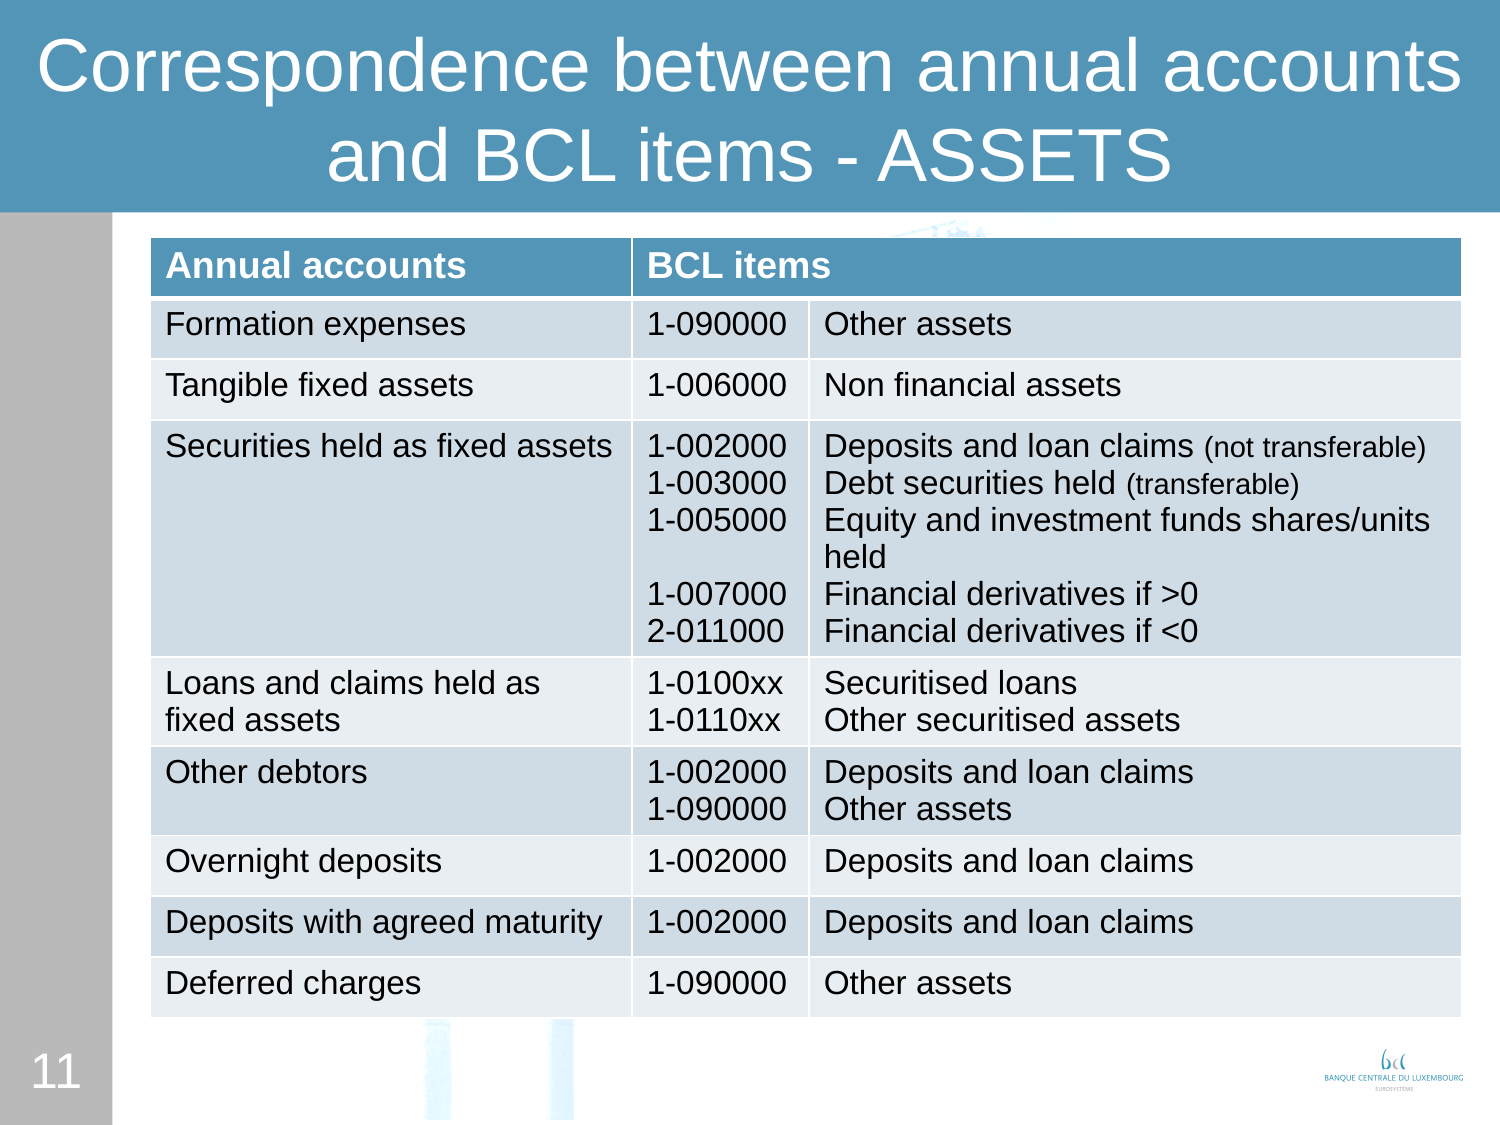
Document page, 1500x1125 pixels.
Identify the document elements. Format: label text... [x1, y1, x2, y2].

table_cell 1-002000 [633, 897, 808, 956]
table_cell Tangible fixed assets [151, 360, 631, 419]
table_cell Deposits and loan claims [810, 836, 1461, 895]
slide_number 11 [0, 1012, 113, 1125]
table_cell Deposits and loan claims Other assets [810, 747, 1461, 835]
table_cell Securities held as fixed assets [151, 421, 631, 656]
table_header Annual accounts [151, 238, 631, 296]
table_cell Formation expenses [151, 301, 631, 358]
table_cell Non financial assets [810, 360, 1461, 419]
table_cell Deposits with agreed maturity [151, 897, 631, 956]
title Correspondence between annual accounts and BCL items - ASSETS [0, 0, 1500, 213]
table_cell Loans and claims held as fixed assets [151, 658, 631, 745]
table_cell 1-002000 [633, 836, 808, 895]
table_cell Securitised loans Other securitised assets [810, 658, 1461, 745]
table_cell 1-0100xx 1-0110xx [633, 658, 808, 745]
table_cell Other assets [810, 301, 1461, 358]
table_header BCL items [633, 238, 1461, 296]
table_cell Deferred charges [151, 958, 631, 1017]
table_cell Overnight deposits [151, 836, 631, 895]
table_cell Other assets [810, 958, 1461, 1017]
table_cell Deposits and loan claims [810, 897, 1461, 956]
table_cell Other debtors [151, 747, 631, 835]
picture [287, 213, 1500, 1120]
table_cell 1-002000 1-090000 [633, 747, 808, 835]
table_cell Deposits and loan claims (not transferable) Debt securities held (transferable) Equity and investment funds shares/units held Financial derivatives if >0 Financial derivatives if <0 [810, 421, 1461, 656]
table_cell 1-006000 [633, 360, 808, 419]
table_cell 1-090000 [633, 958, 808, 1017]
table_cell 1-002000 1-003000 1-005000 1-007000 2-011000 [633, 421, 808, 656]
table_cell 1-090000 [633, 301, 808, 358]
